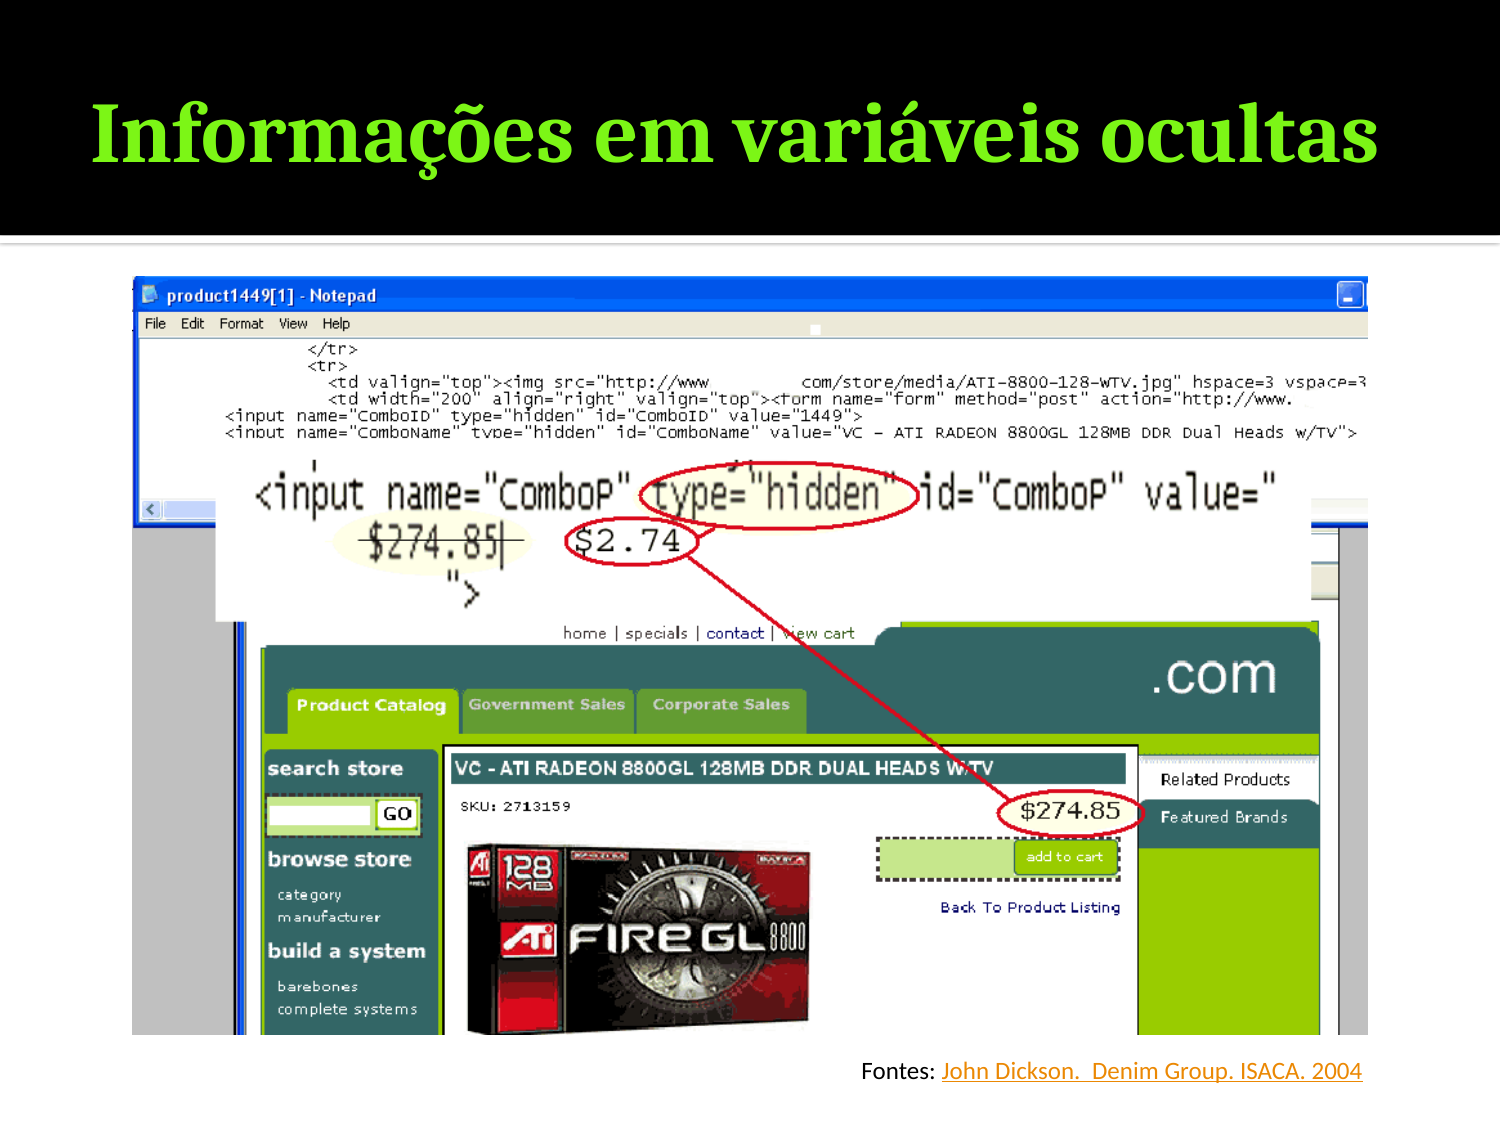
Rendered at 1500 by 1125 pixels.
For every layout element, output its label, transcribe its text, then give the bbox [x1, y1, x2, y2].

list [132, 276, 1368, 1035]
text_box Fontes: John Dickson. Denim Group. ISACA. 2004 [846, 1046, 1379, 1092]
title Informações em variáveis ocultas [75, 25, 1425, 231]
